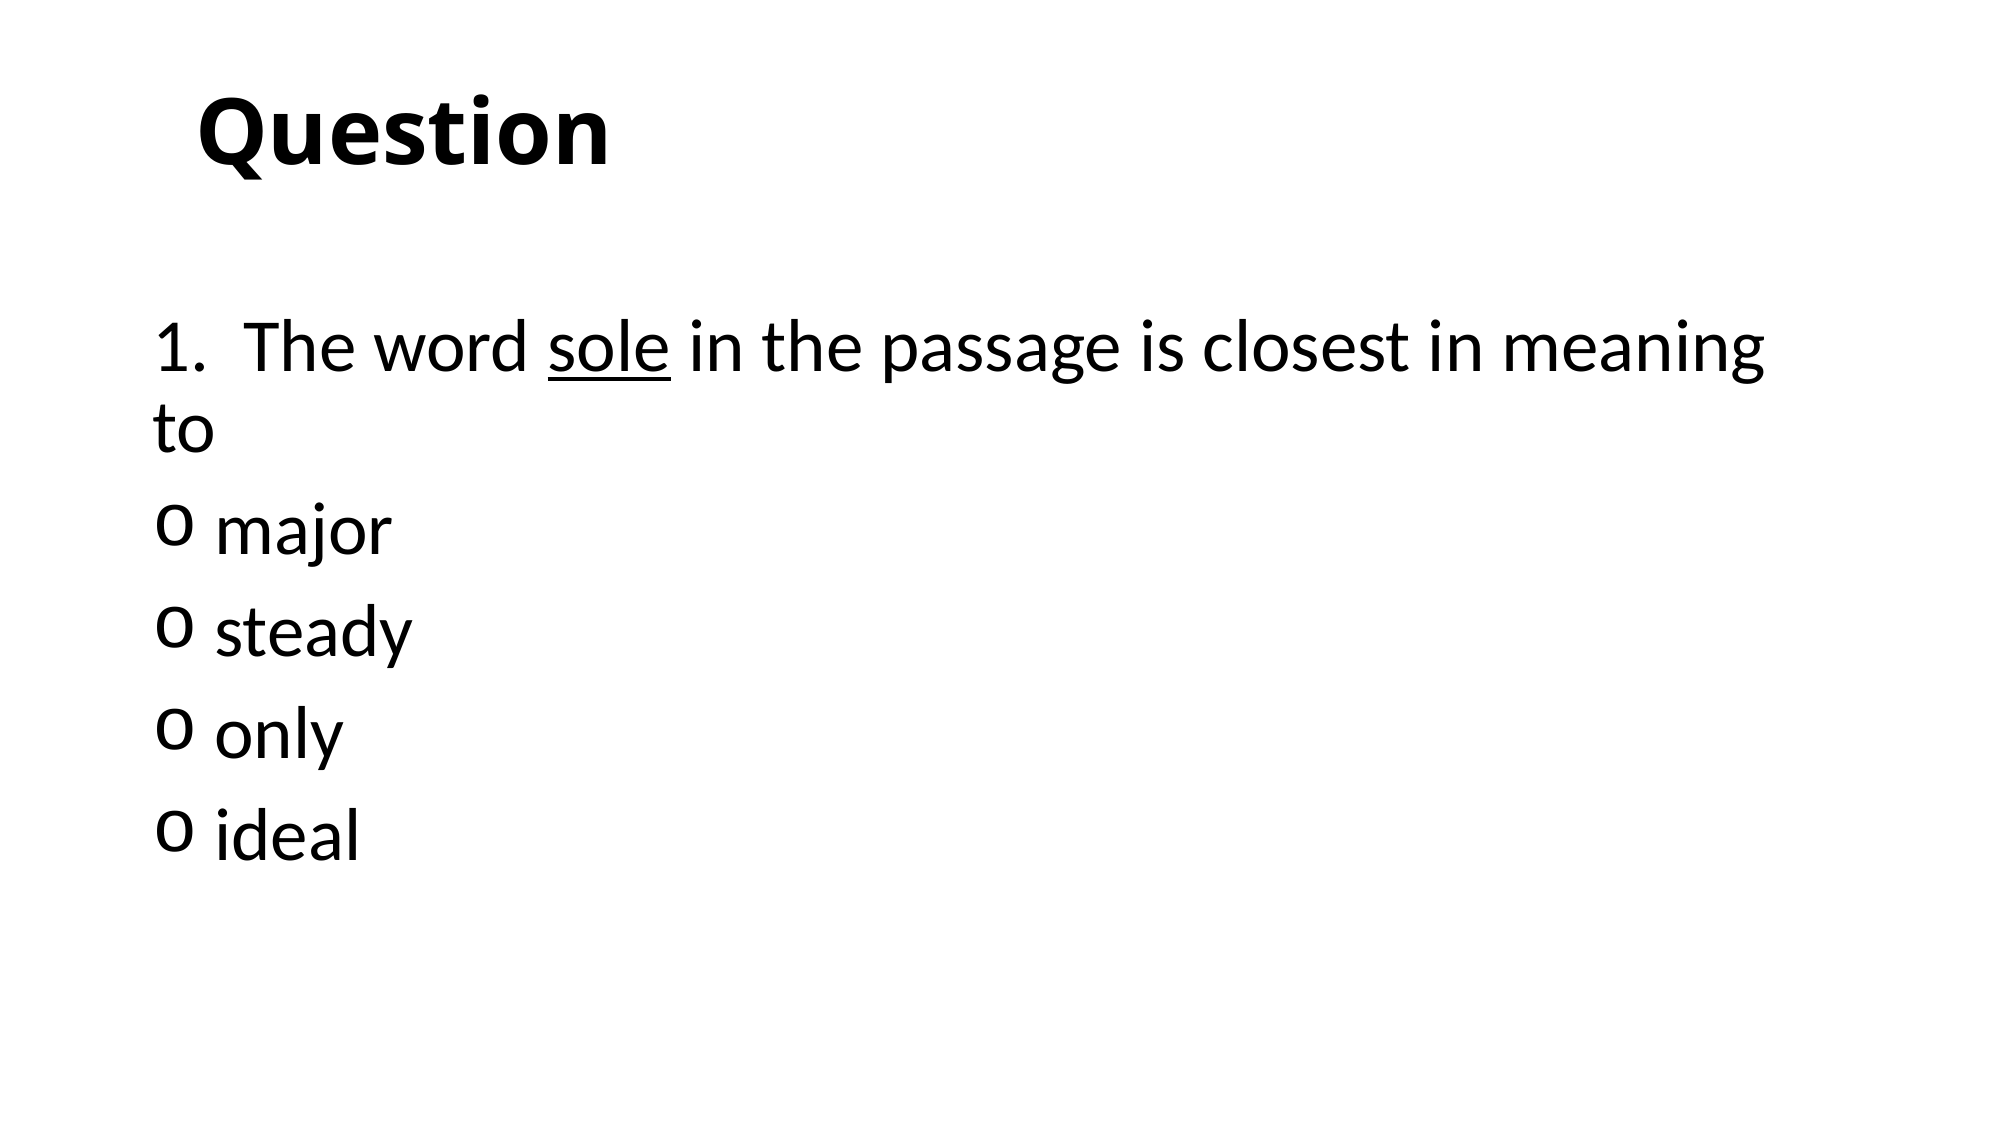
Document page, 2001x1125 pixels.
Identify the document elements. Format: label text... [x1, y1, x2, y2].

list 1. The word sole in the passage is closest in meaning to major steady only ideal [137, 299, 1863, 1014]
title Question [180, 47, 1830, 223]
